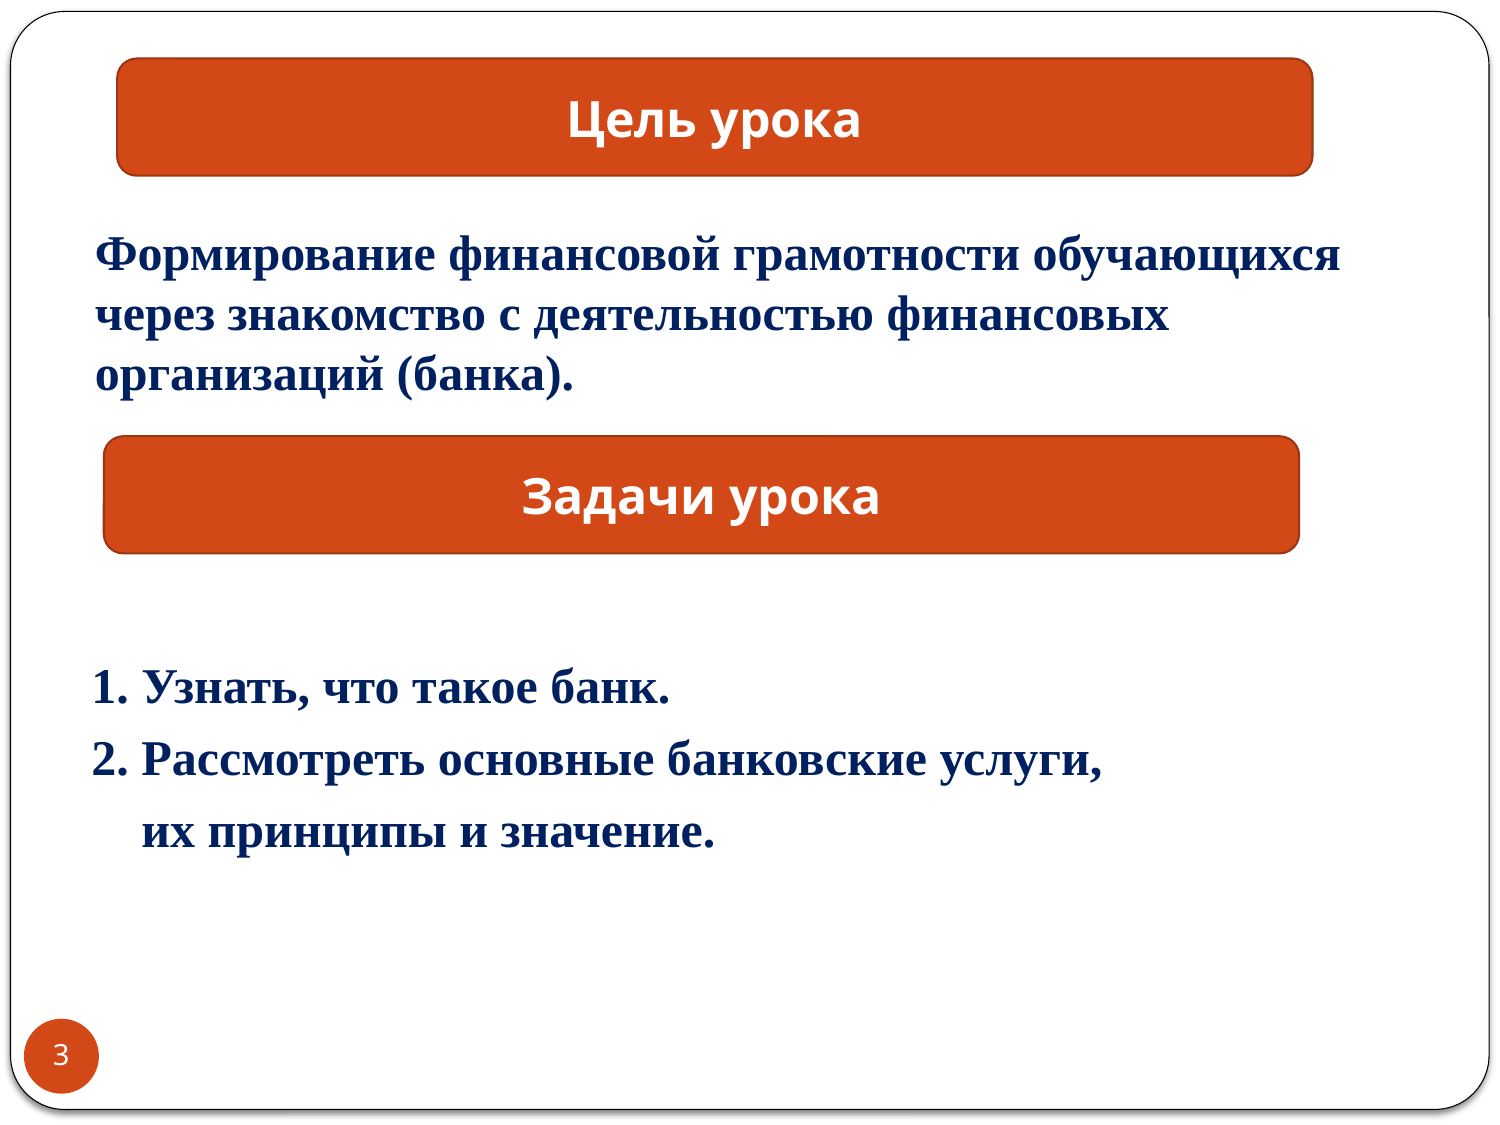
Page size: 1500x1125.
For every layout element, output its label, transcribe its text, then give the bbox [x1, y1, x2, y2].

text_box Цель урока [116, 57, 1314, 177]
text_box 1. Узнать, что такое банк. 2. Рассмотреть основные банковские услуги, их принципы и значение. [76, 645, 1425, 912]
text_box Задачи урока [102, 435, 1301, 555]
list Формирование финансовой грамотности обучающихся через знакомство с деятельностью финансовых организаций (банка). [80, 213, 1429, 414]
slide_number 3 [23, 1018, 99, 1094]
